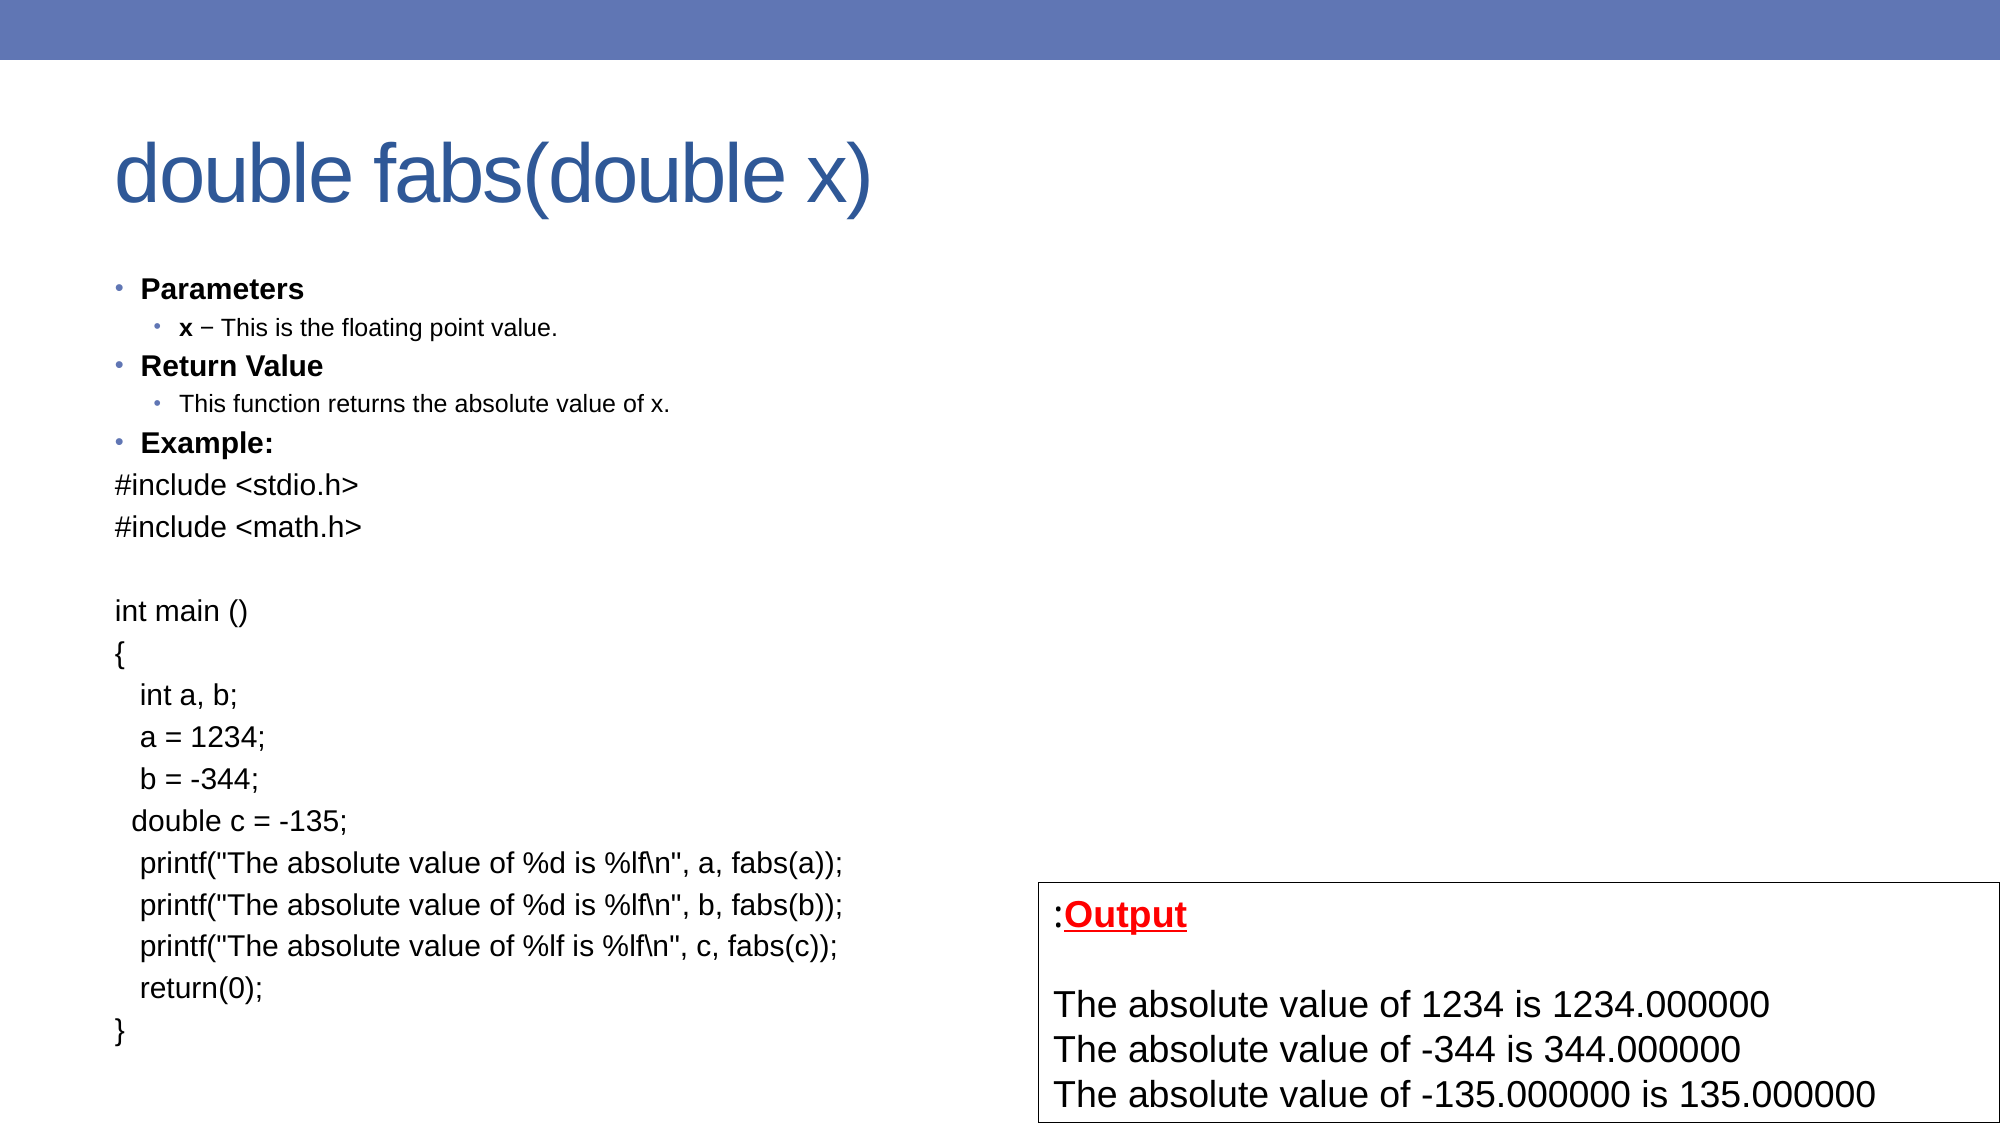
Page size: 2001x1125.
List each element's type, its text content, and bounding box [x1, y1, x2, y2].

text_box Output: The absolute value of 1234 is 1234.000000 The absolute value of -344 is 344.000000 The absolute value of -135.000000 is 135.000000 [1038, 882, 2000, 1123]
list Parameters x − This is the floating point value. Return Value This function returns the absolute value of x. Example: #include <stdio.h> #include <math.h> int main () { int a, b; a = 1234; b = -344; double c = -135; printf("The absolute value of %d is %lf\n", a, fabs(a)); printf("The absolute value of %d is %lf\n", b, fabs(b)); printf("The absolute value of %lf is %lf\n", c, fabs(c)); return(0); } [99, 262, 1086, 1063]
title double fabs(double x) [99, 87, 1900, 250]
